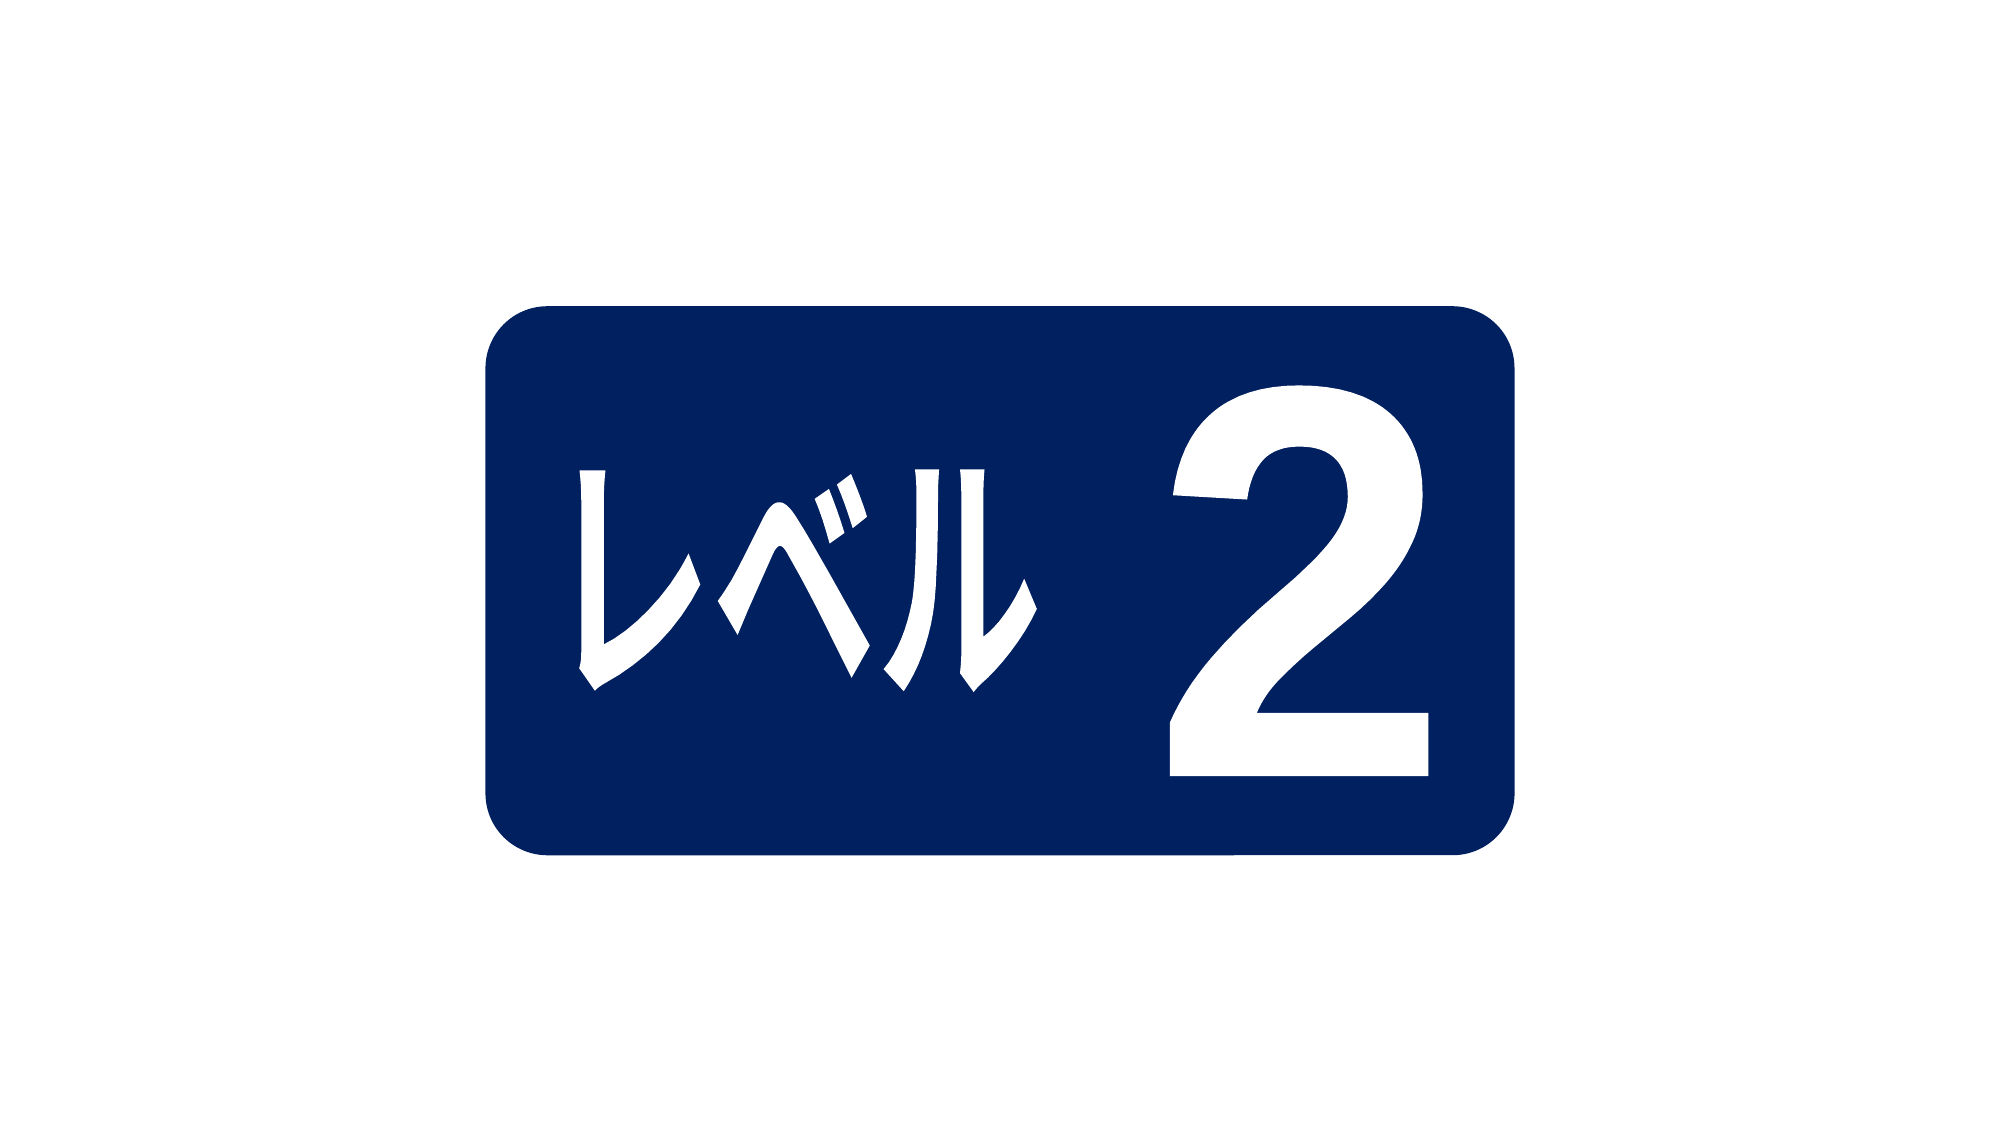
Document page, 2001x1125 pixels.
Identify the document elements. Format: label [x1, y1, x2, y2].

text_box [485, 305, 1515, 856]
